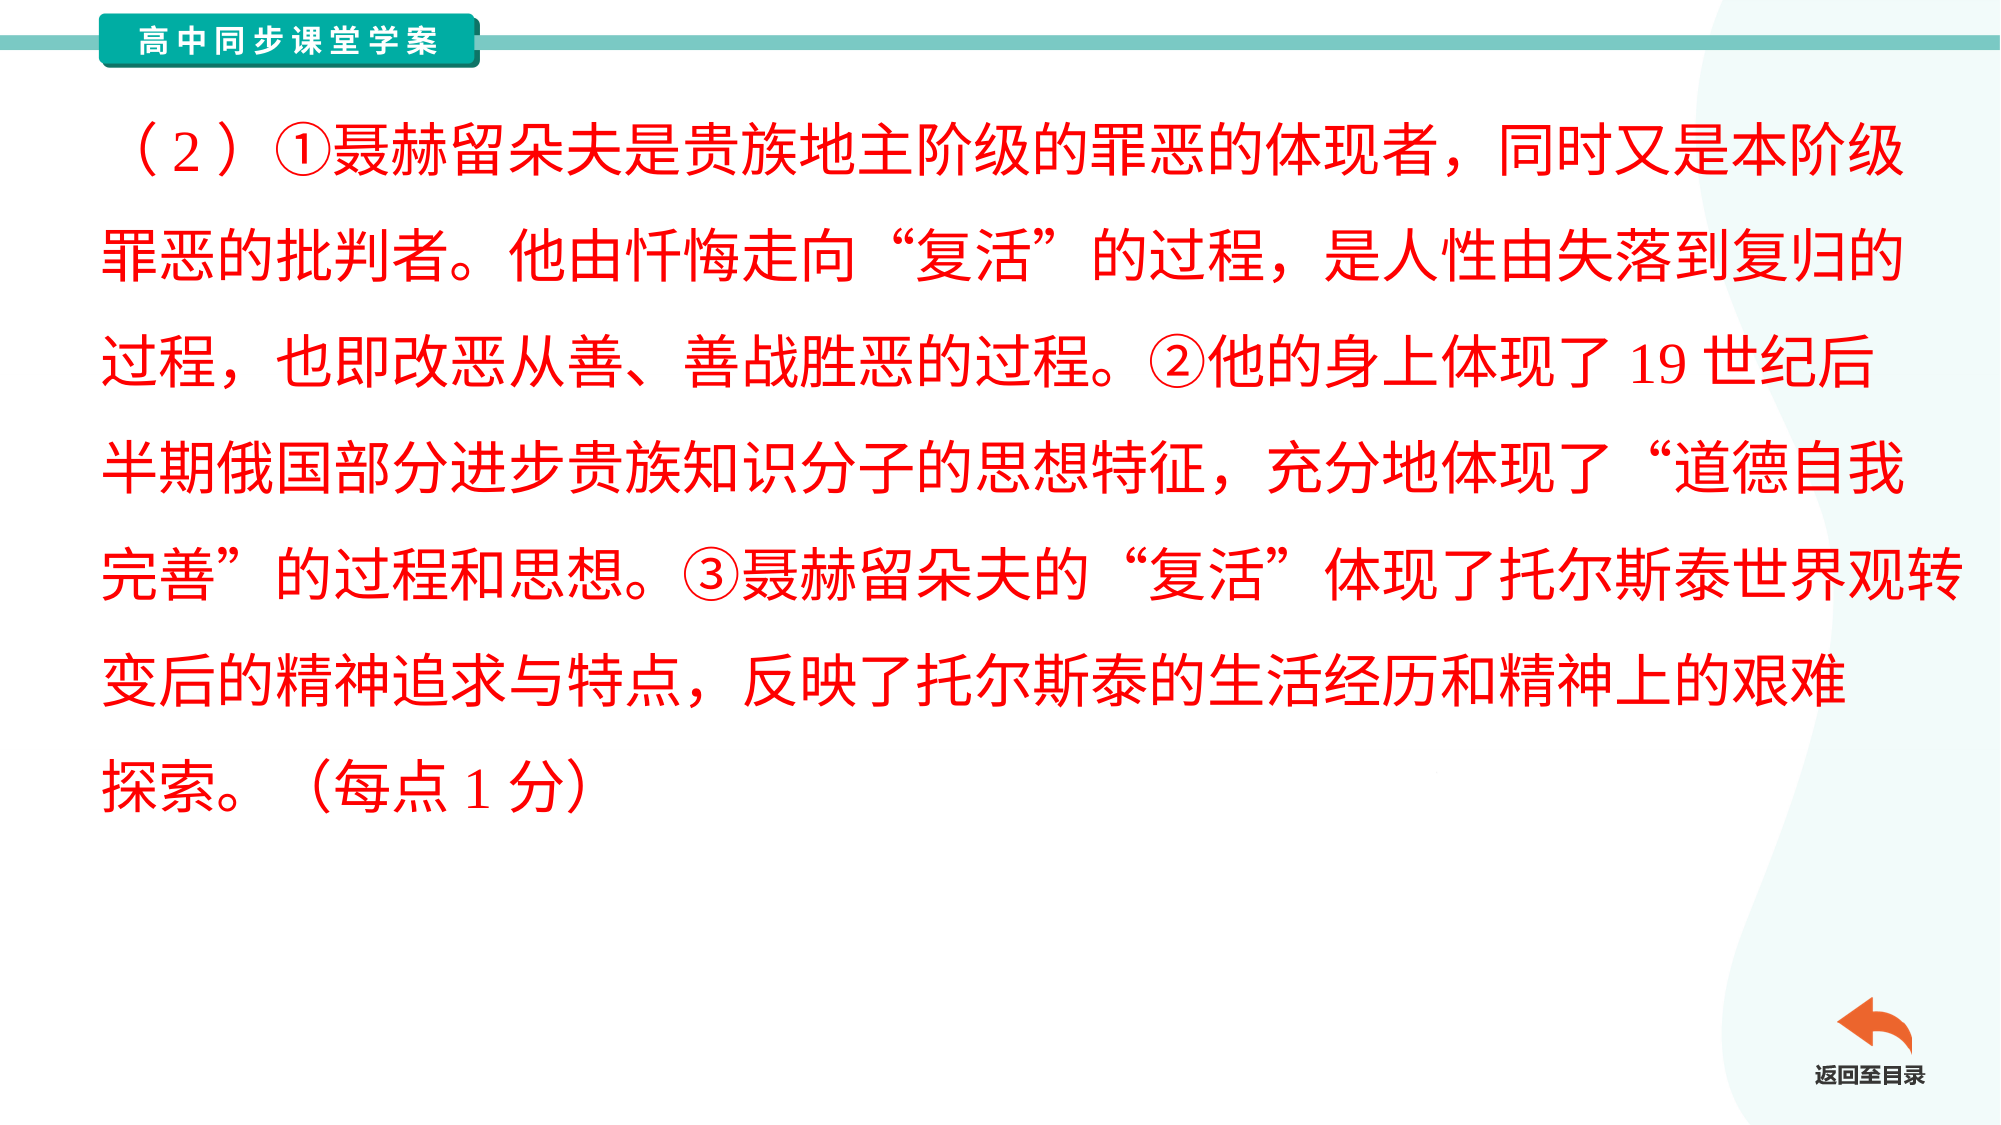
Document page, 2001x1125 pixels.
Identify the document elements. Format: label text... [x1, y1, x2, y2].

text_box （2）①聂赫留朵夫是贵族地主阶级的罪恶的体现者，同时又是本阶级 罪恶的批判者。他由忏悔走向“复活”的过程，是人性由失落到复归的 过程，也即改恶从善、善战胜恶的过程。②他的身上体现了19世纪后 半期俄国部分进步贵族知识分子的思想特征，充分地体现了“道德自我 完善”的过程和思想。③聂赫留朵夫的“复活”体现了托尔斯泰世界观转 变后的精神追求与特点，反映了托尔斯泰的生活经历和精神上的艰难 探索。（每点1分） [100, 76, 1899, 821]
picture [0, 0, 2000, 1125]
